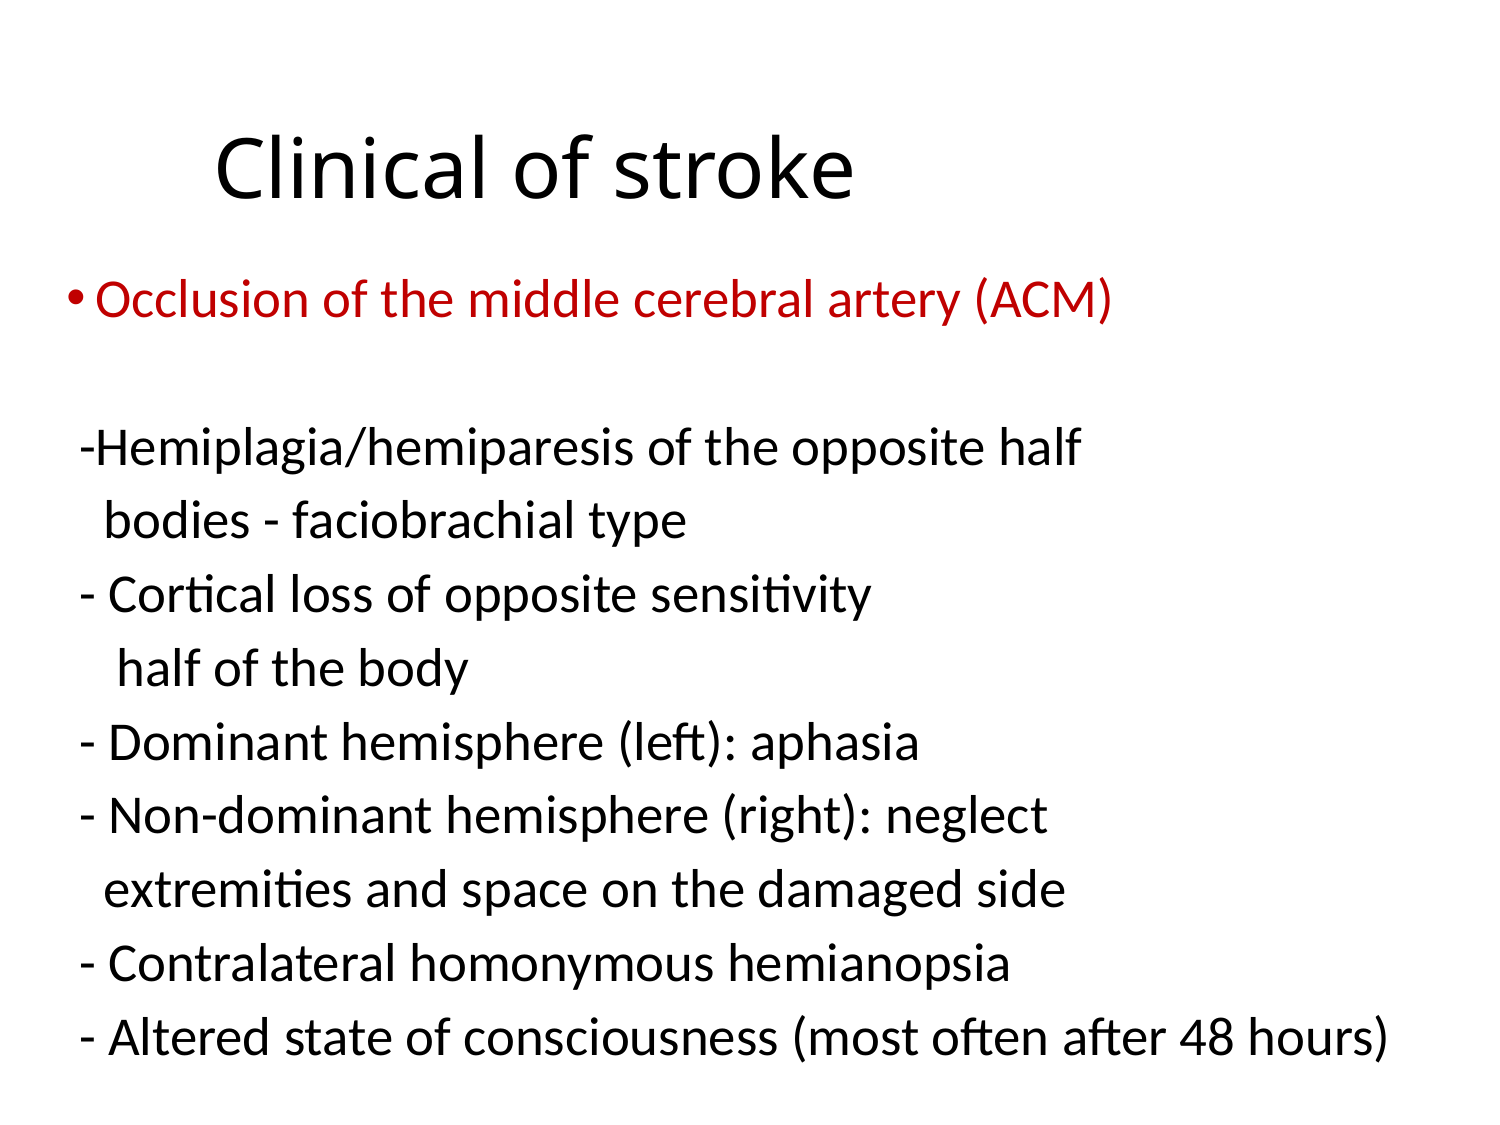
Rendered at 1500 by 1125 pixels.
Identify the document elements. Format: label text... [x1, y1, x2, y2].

list Occlusion of the middle cerebral artery (ACM) -Hemiplagia/hemiparesis of the opposite half bodies - faciobrachial type - Cortical loss of opposite sensitivity half of the body - Dominant hemisphere (left): aphasia - Non-dominant hemisphere (right): neglect extremities and space on the damaged side - Contralateral homonymous hemianopsia - Altered state of consciousness (most often after 48 hours) [51, 263, 1449, 1089]
title Clinical of stroke [103, 59, 1397, 263]
